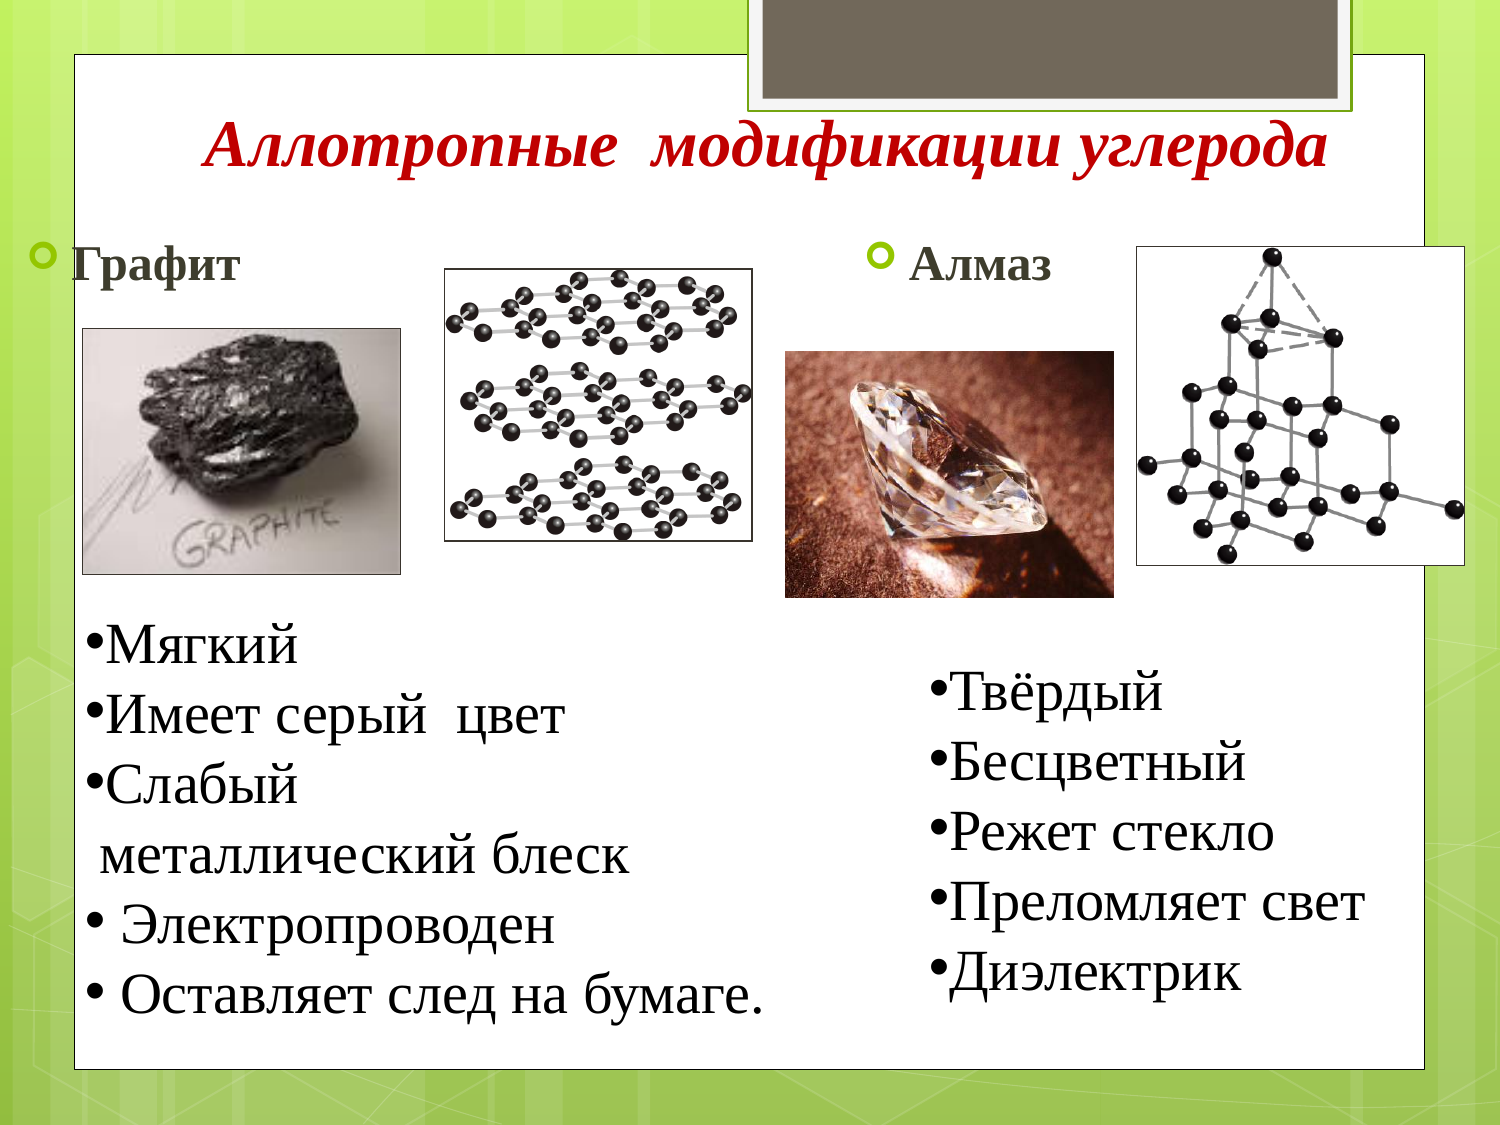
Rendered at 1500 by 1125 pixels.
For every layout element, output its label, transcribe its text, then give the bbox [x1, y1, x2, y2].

picture [445, 269, 752, 541]
list Графит [0, 222, 663, 966]
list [784, 351, 1114, 599]
title Аллотропные модификации углерода [152, 0, 1383, 188]
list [1136, 245, 1465, 566]
text_box Мягкий Имеет серый цвет Слабый металлический блеск Электропроводен Оставляет след на бумаге. [70, 597, 786, 1078]
picture [81, 327, 401, 575]
text_box Твёрдый Бесцветный Режет стекло Преломляет свет Диэлектрик [913, 644, 1500, 1010]
list Алмаз [837, 222, 1500, 966]
